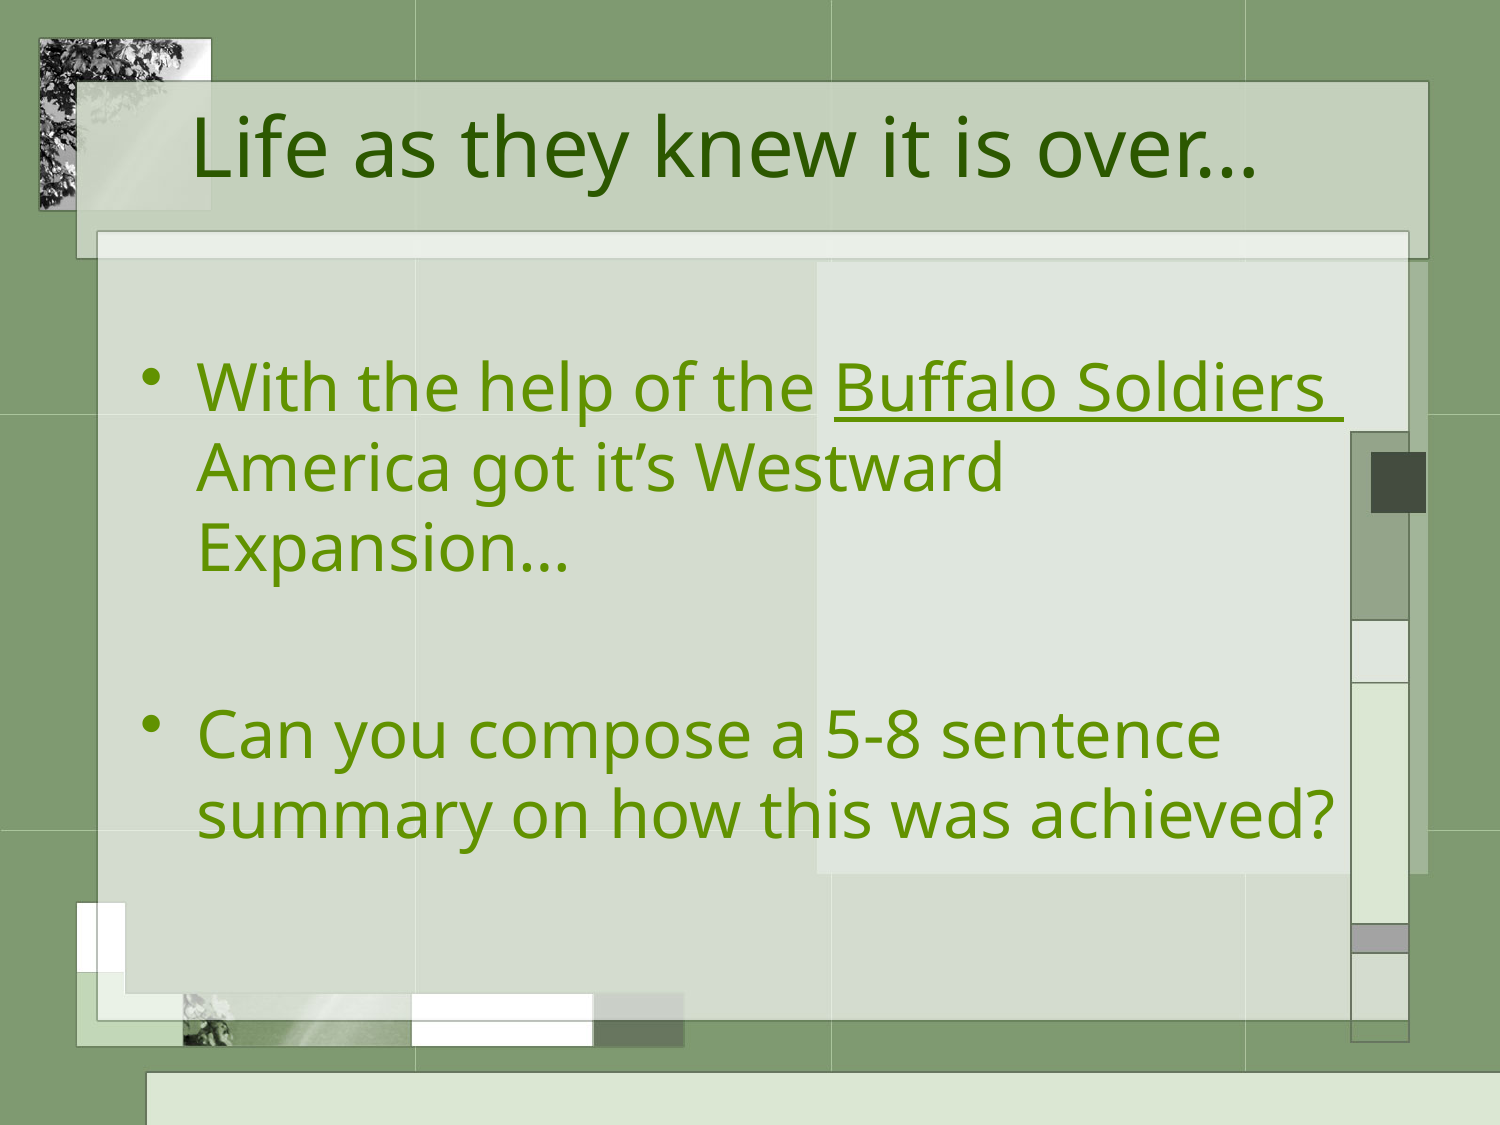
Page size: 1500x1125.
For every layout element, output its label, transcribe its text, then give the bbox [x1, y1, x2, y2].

list With the help of the Buffalo Soldiers America got it’s Westward Expansion… Can you compose a 5-8 sentence summary on how this was achieved? [125, 337, 1375, 1063]
title Life as they knew it is over… [174, 87, 1438, 200]
picture [0, 0, 1500, 1125]
